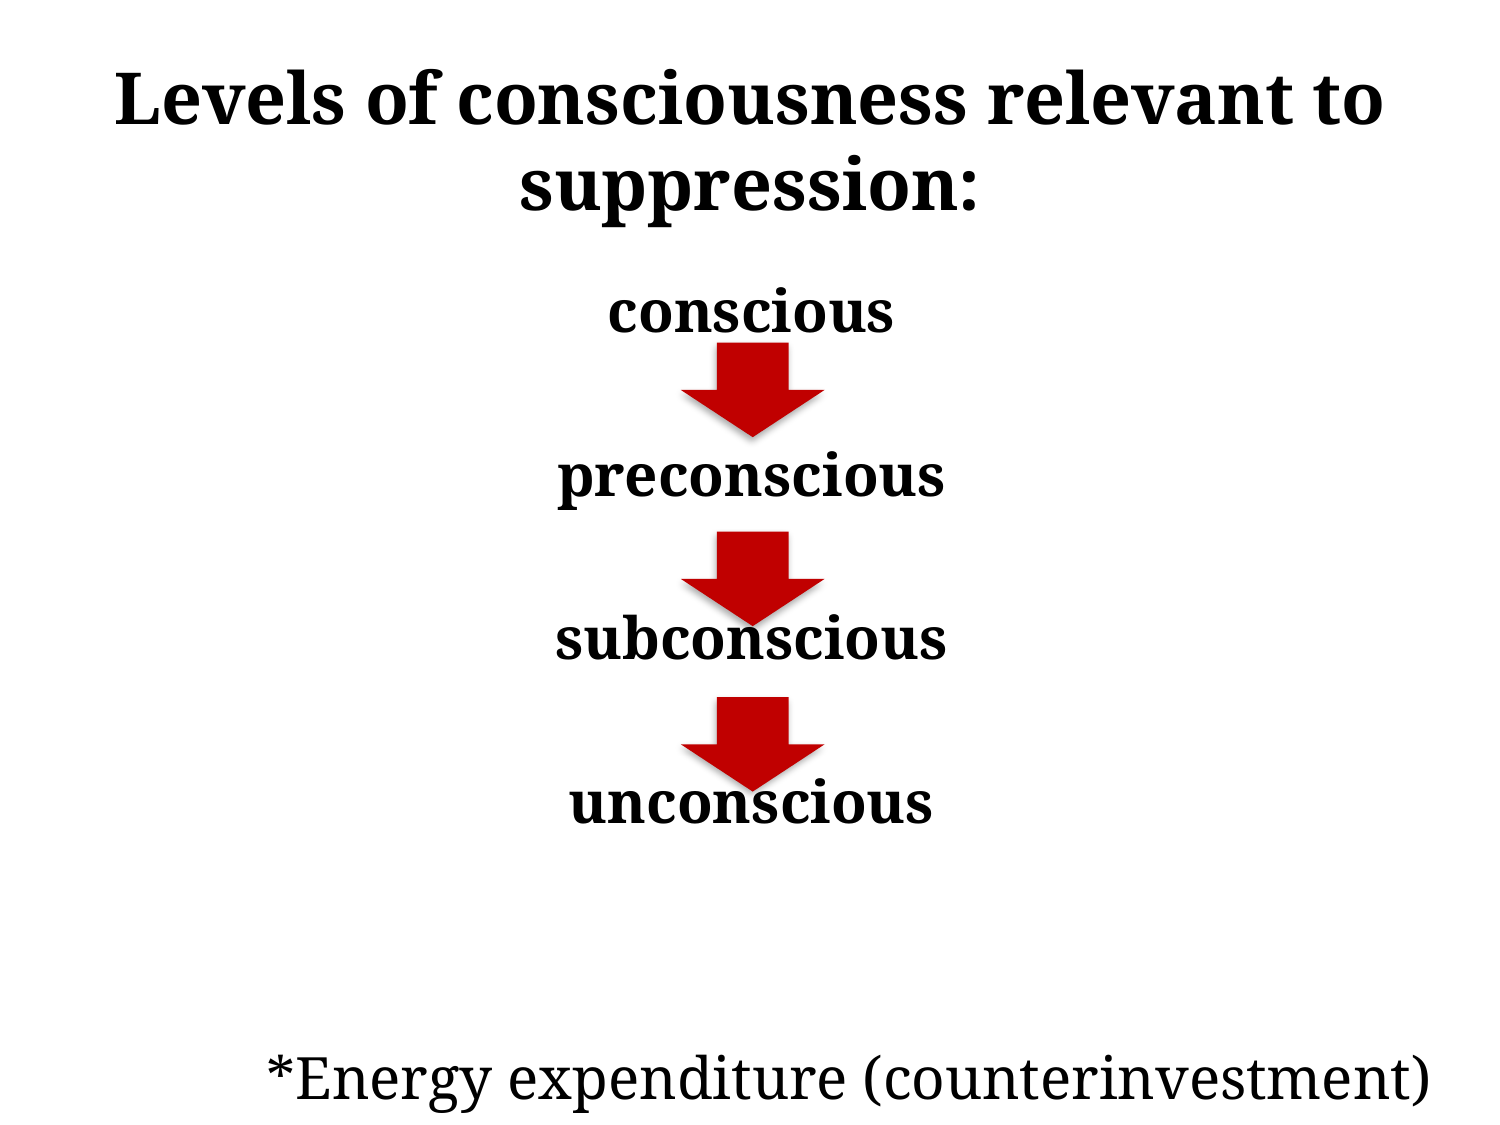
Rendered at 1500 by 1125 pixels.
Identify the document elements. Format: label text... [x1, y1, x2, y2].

list conscious preconscious subconscious unconscious [76, 267, 1427, 1010]
text_box [680, 531, 825, 627]
title Levels of consciousness relevant to suppression: [75, 45, 1425, 233]
text_box [680, 342, 825, 438]
text_box [680, 697, 825, 792]
text_box *Energy expenditure (counterinvestment) [159, 964, 1447, 1119]
